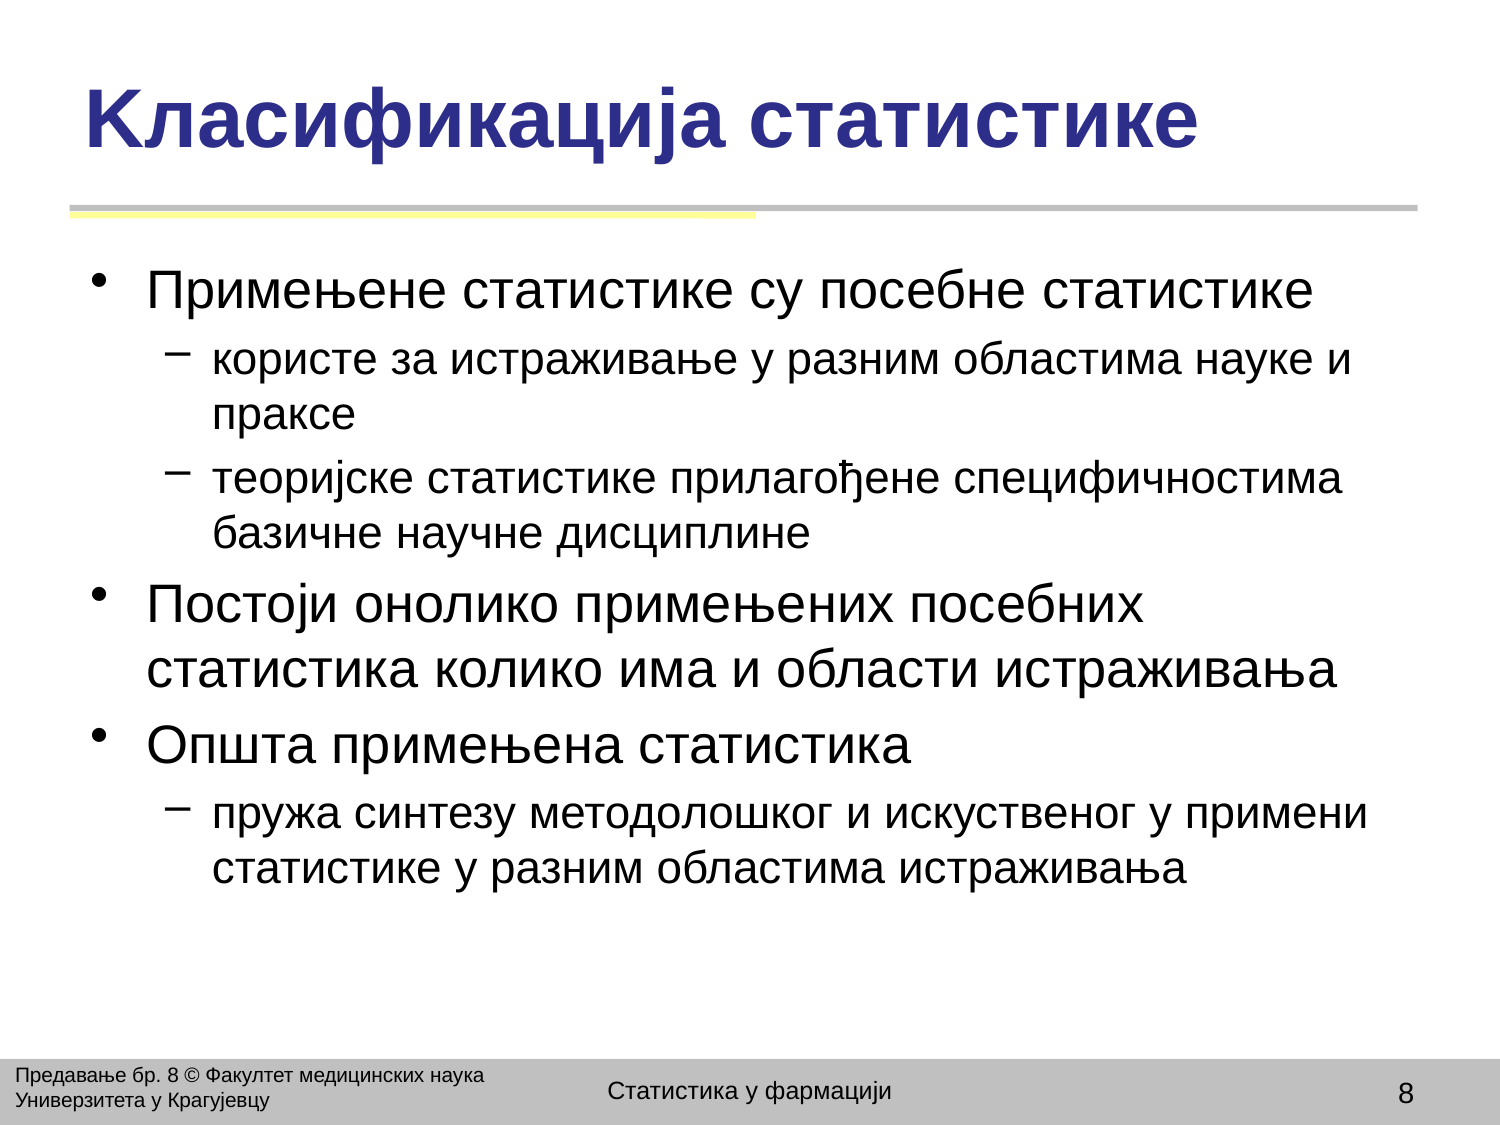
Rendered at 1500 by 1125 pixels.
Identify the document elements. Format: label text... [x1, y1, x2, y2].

list Примењене статистике су посебне статистике користе за истраживање у разним областима науке и праксе теоријске статистике прилагођене специфичностима базичне научне дисциплине Постоји онолико примењених посебних статистика колико има и области истраживања Општа примењена статистика пружа синтезу методолошког и искуственог у примени статистике у разним областима истраживања [74, 246, 1426, 1023]
slide_number 8 [1079, 1066, 1430, 1125]
title Kласификација статистике [69, 19, 1426, 208]
slide_number Предавање бр. 8 © Факултет медицинских наука Универзитета у Крагујевцу [0, 1053, 631, 1108]
footer Статистика у фармацији [512, 1066, 988, 1125]
